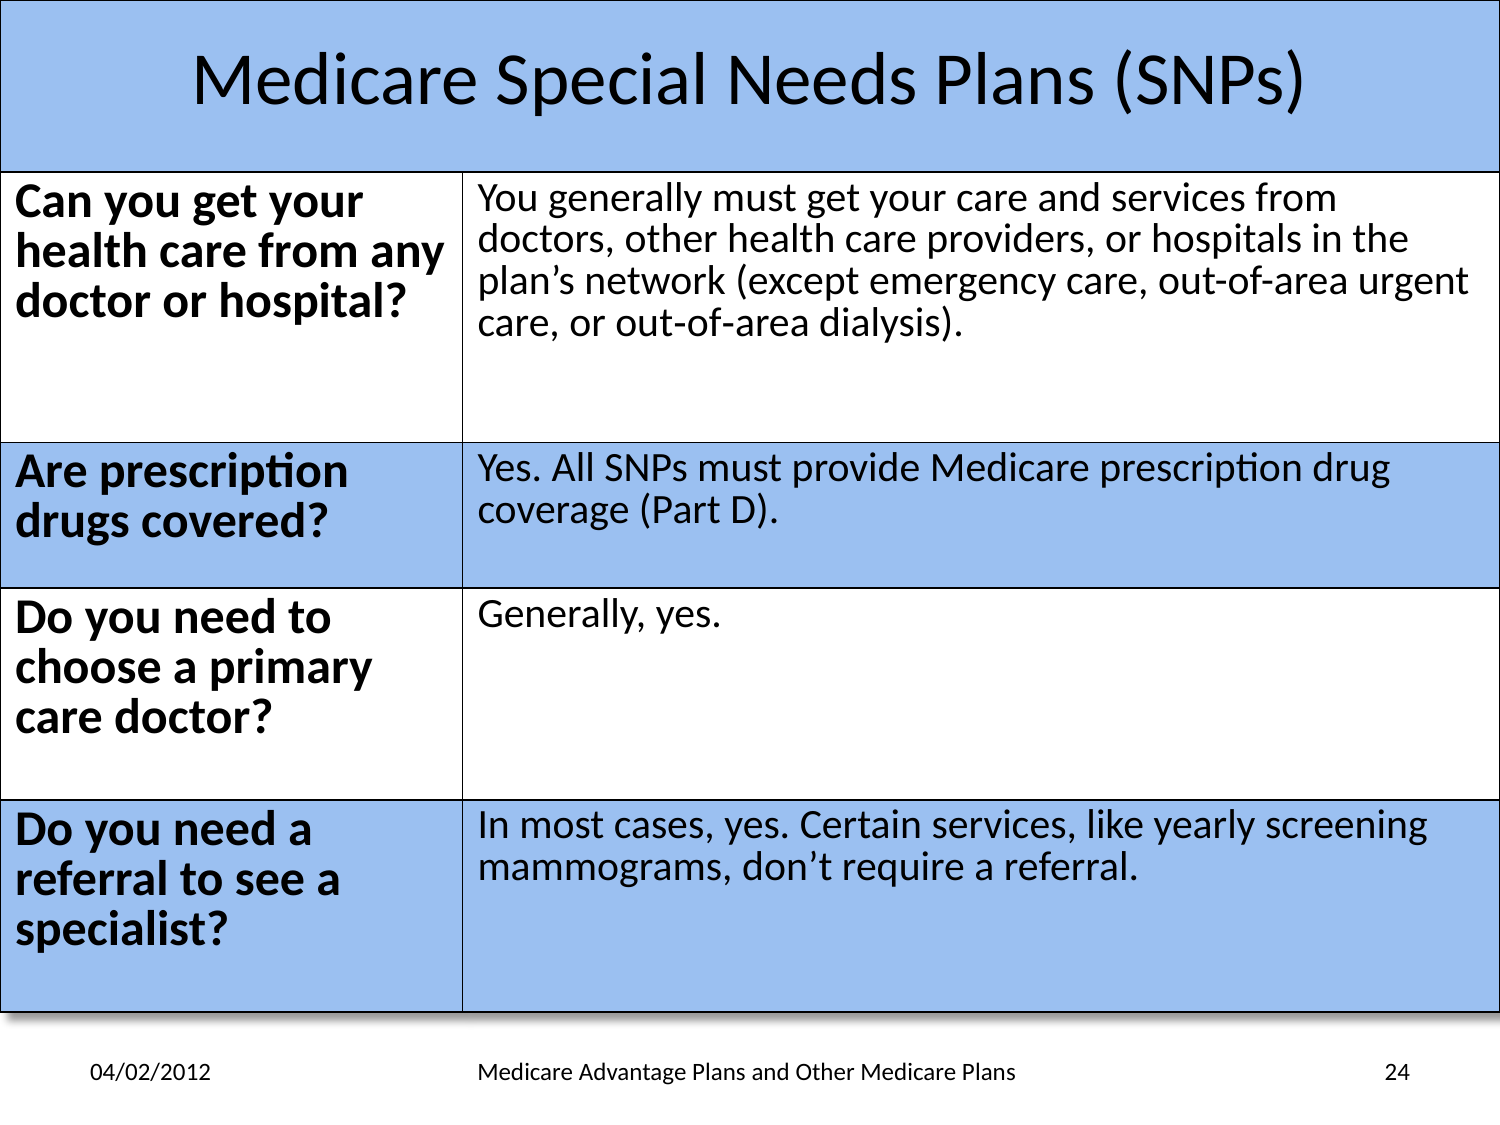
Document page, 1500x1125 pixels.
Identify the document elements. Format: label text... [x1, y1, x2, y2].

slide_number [75, 1040, 425, 1100]
footer Medicare Advantage Plans and Other Medicare Plans [450, 1040, 1050, 1100]
table_cell Do you need to choose a primary care doctor? [1, 589, 462, 799]
table_cell In most cases, yes. Certain services, like yearly screening mammograms, don’t require a referral. [463, 801, 1499, 1011]
table_header Medicare Special Needs Plans (SNPs) [1, 1, 1499, 171]
table_cell Do you need a referral to see a specialist? [1, 801, 462, 1011]
table_cell Are prescription drugs covered? [1, 443, 462, 587]
table_cell Generally, yes. [463, 589, 1499, 799]
table_cell You generally must get your care and services from doctors, other health care providers, or hospitals in the plan’s network (except emergency care, out-of-area urgent care, or out‑of‑area dialysis). [463, 173, 1499, 442]
slide_number 24 [1074, 1040, 1425, 1100]
table_cell Yes. All SNPs must provide Medicare prescription drug coverage (Part D). [463, 443, 1499, 587]
table_cell Can you get your health care from any doctor or hospital? [1, 173, 462, 442]
picture [0, 1013, 1500, 1125]
